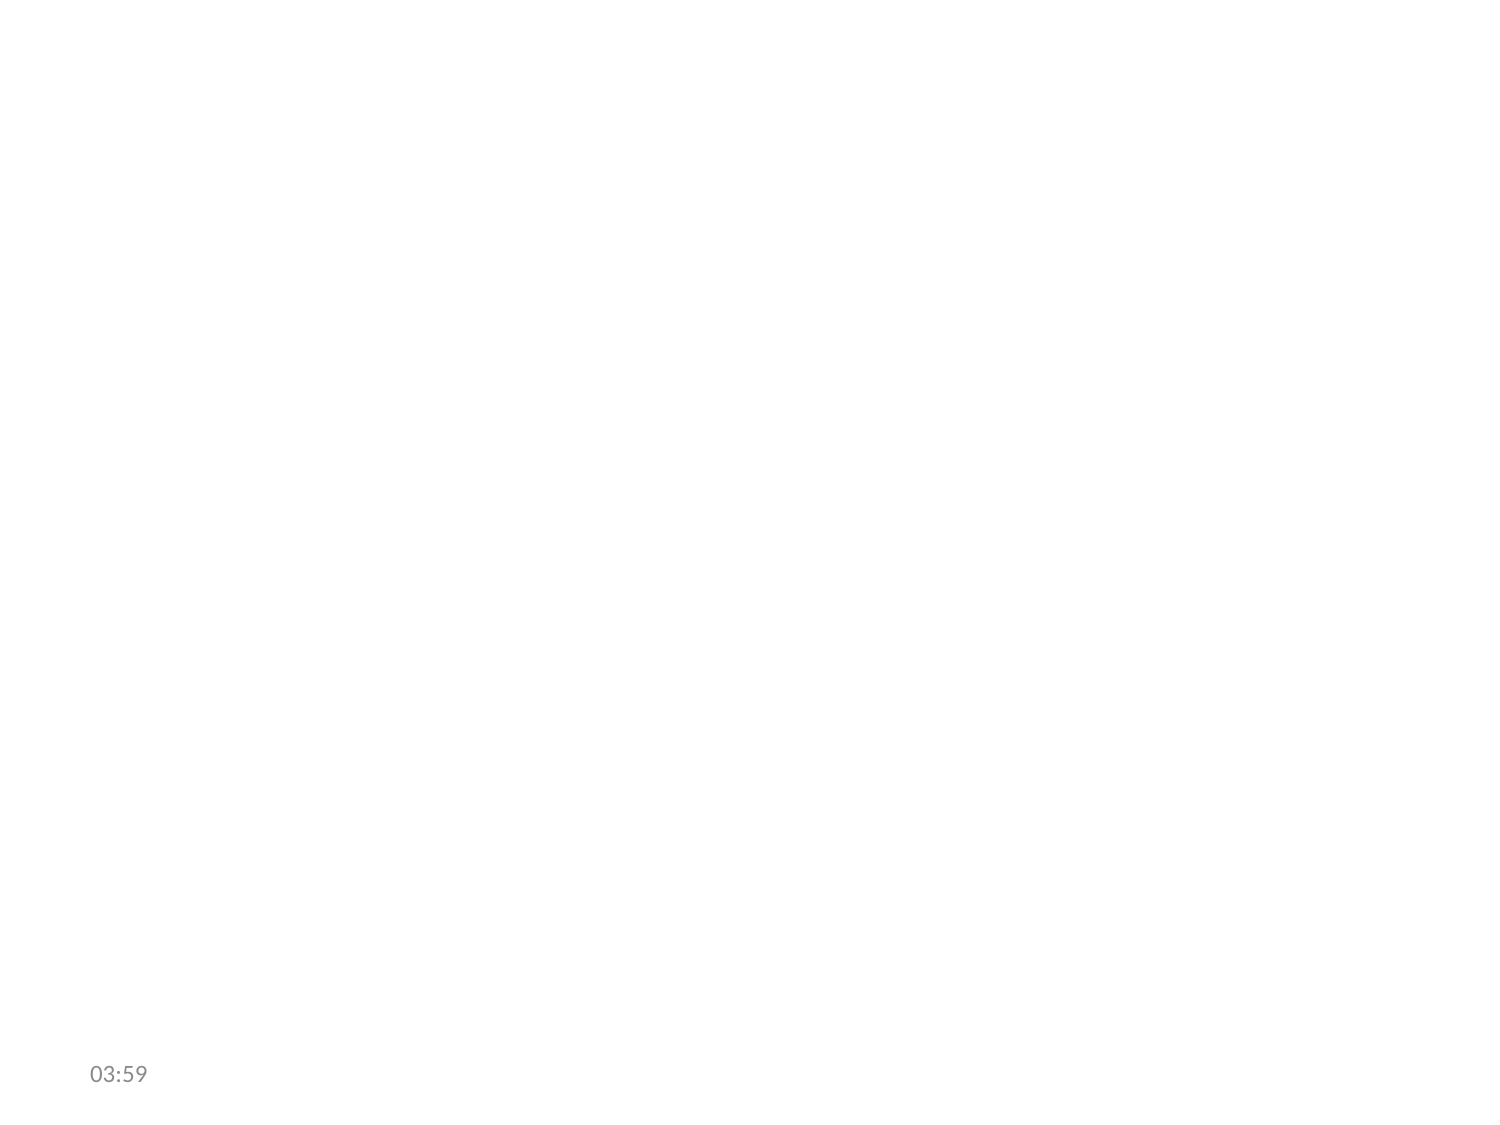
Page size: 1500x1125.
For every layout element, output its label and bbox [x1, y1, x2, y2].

slide_number [75, 1042, 425, 1103]
